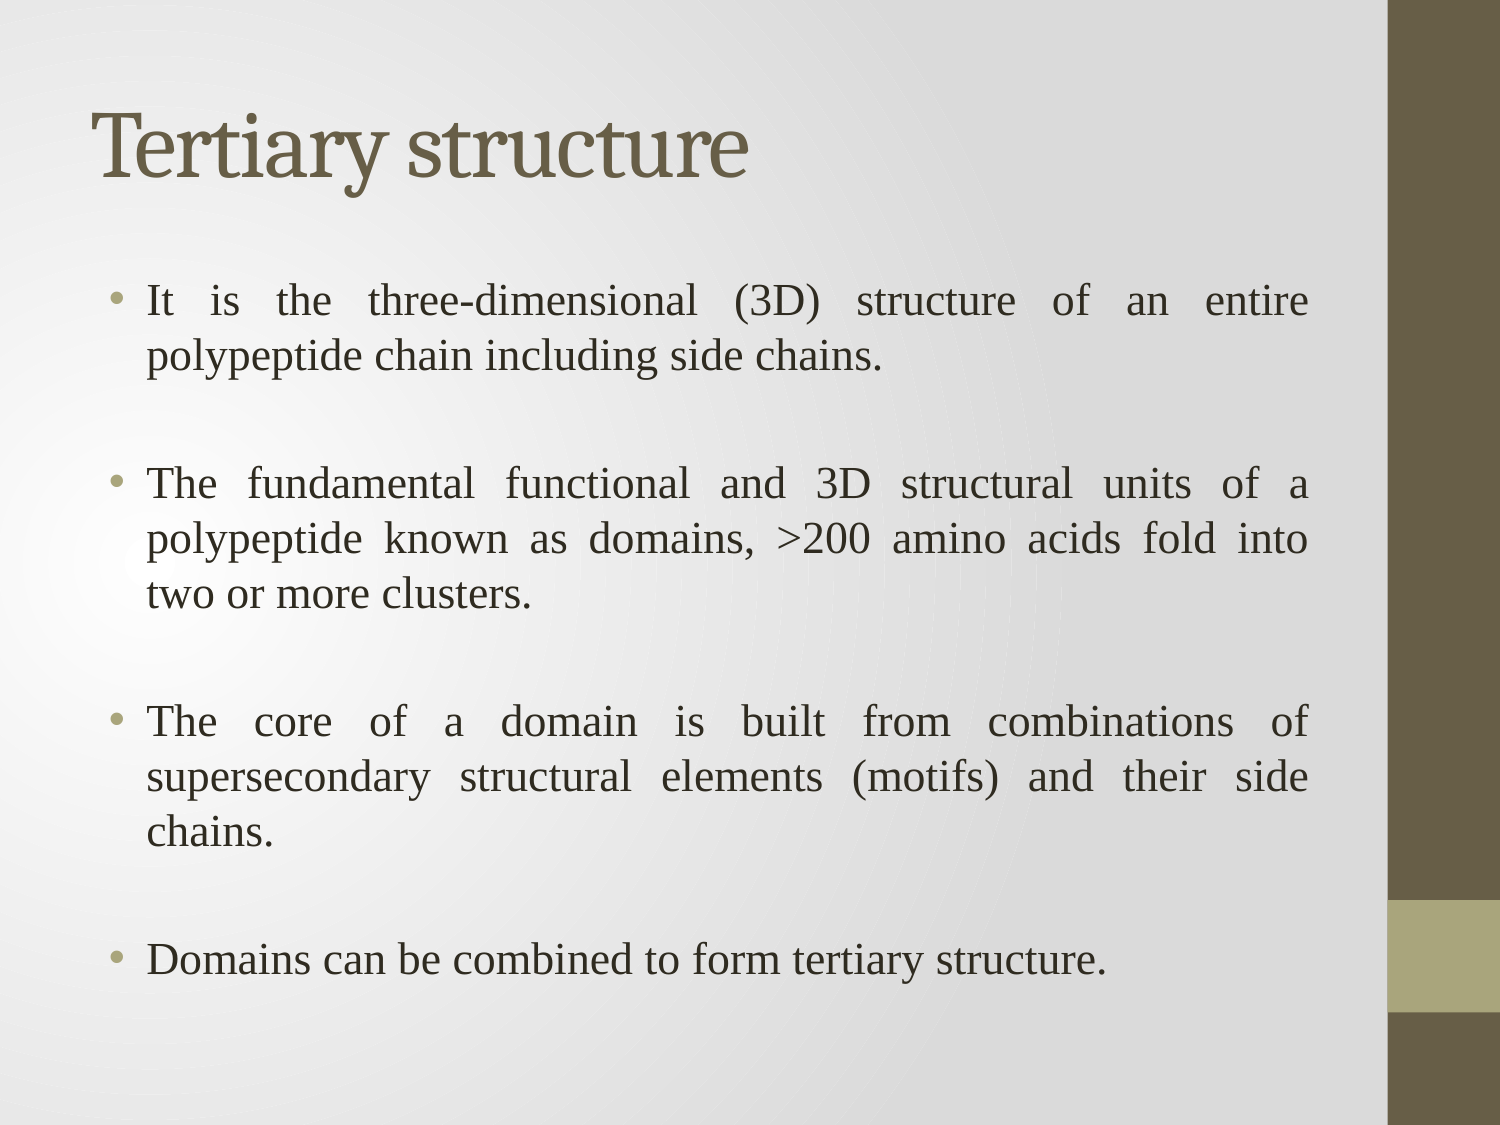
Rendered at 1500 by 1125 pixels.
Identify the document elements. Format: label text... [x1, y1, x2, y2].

list It is the three-dimensional (3D) structure of an entire polypeptide chain including side chains. The fundamental functional and 3D structural units of a polypeptide known as domains, >200 amino acids fold into two or more clusters. The core of a domain is built from combinations of supersecondary structural elements (motifs) and their side chains. Domains can be combined to form tertiary structure. [75, 262, 1325, 1050]
title Tertiary structure [75, 45, 1325, 233]
